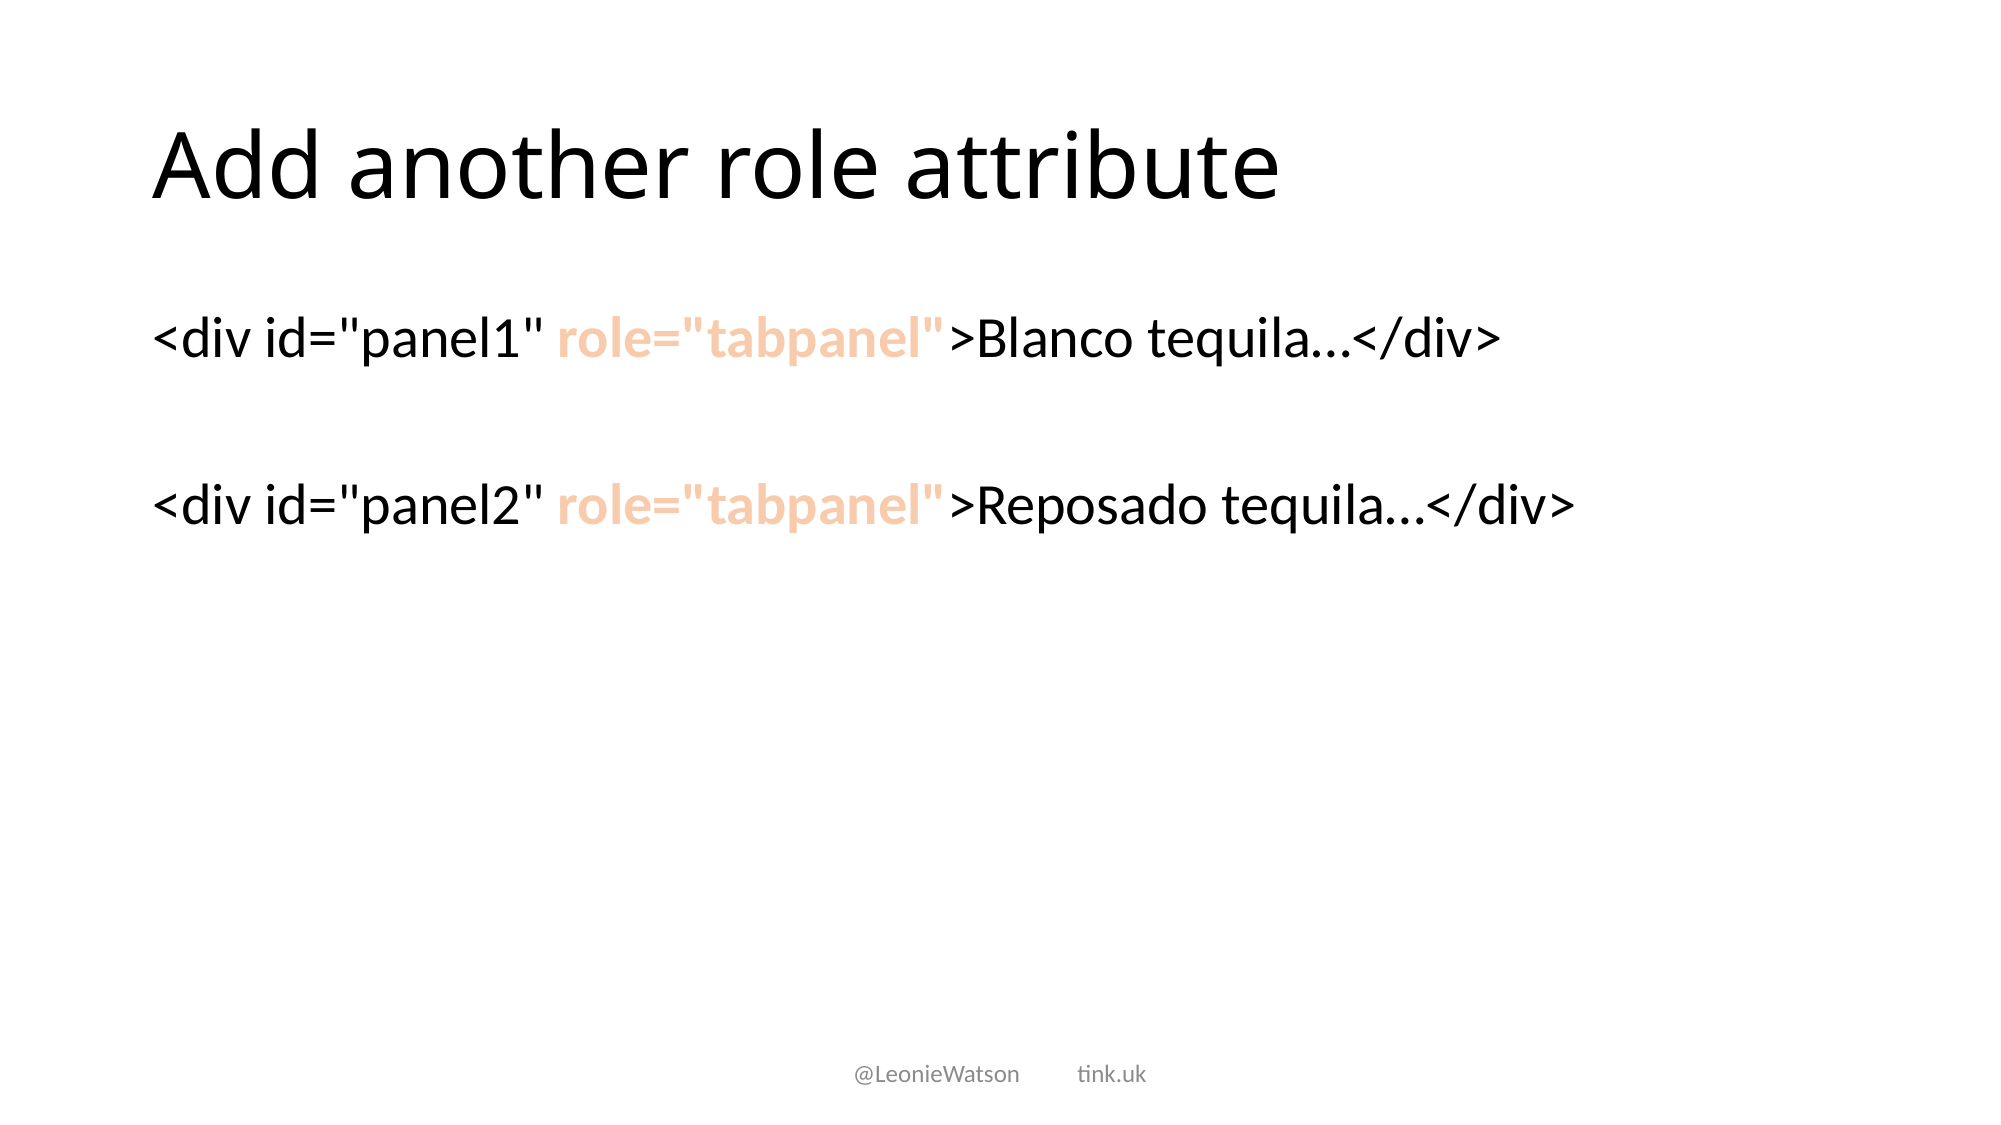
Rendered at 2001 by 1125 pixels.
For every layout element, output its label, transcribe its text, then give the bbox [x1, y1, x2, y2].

title Add another role attribute [137, 59, 1863, 278]
footer @LeonieWatson tink.uk [662, 1042, 1338, 1103]
list <div id="panel1" role="tabpanel">Blanco tequila…</div> <div id="panel2" role="tabpanel">Reposado tequila…</div> [137, 299, 1863, 1014]
